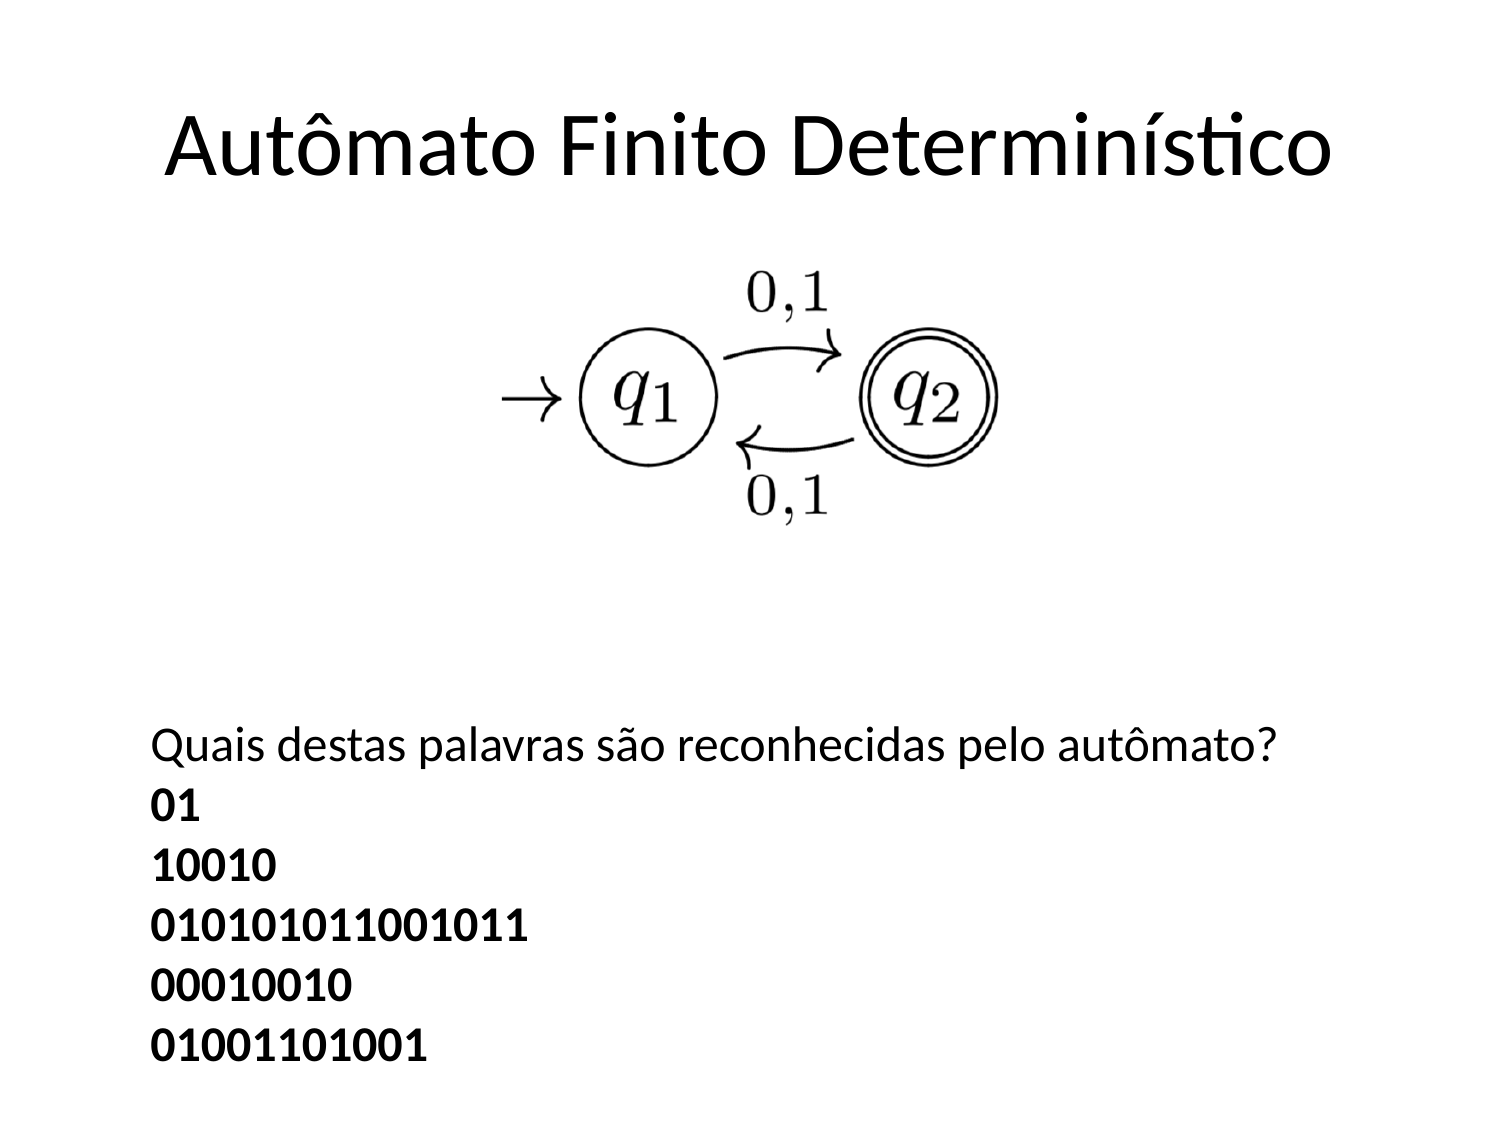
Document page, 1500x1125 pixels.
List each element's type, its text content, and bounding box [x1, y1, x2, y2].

text_box Quais destas palavras são reconhecidas pelo autômato? 01 10010 010101011001011 00010010 01001101001 [135, 704, 1317, 1079]
picture [501, 257, 1020, 556]
title Autômato Finito Determinístico [75, 45, 1425, 233]
